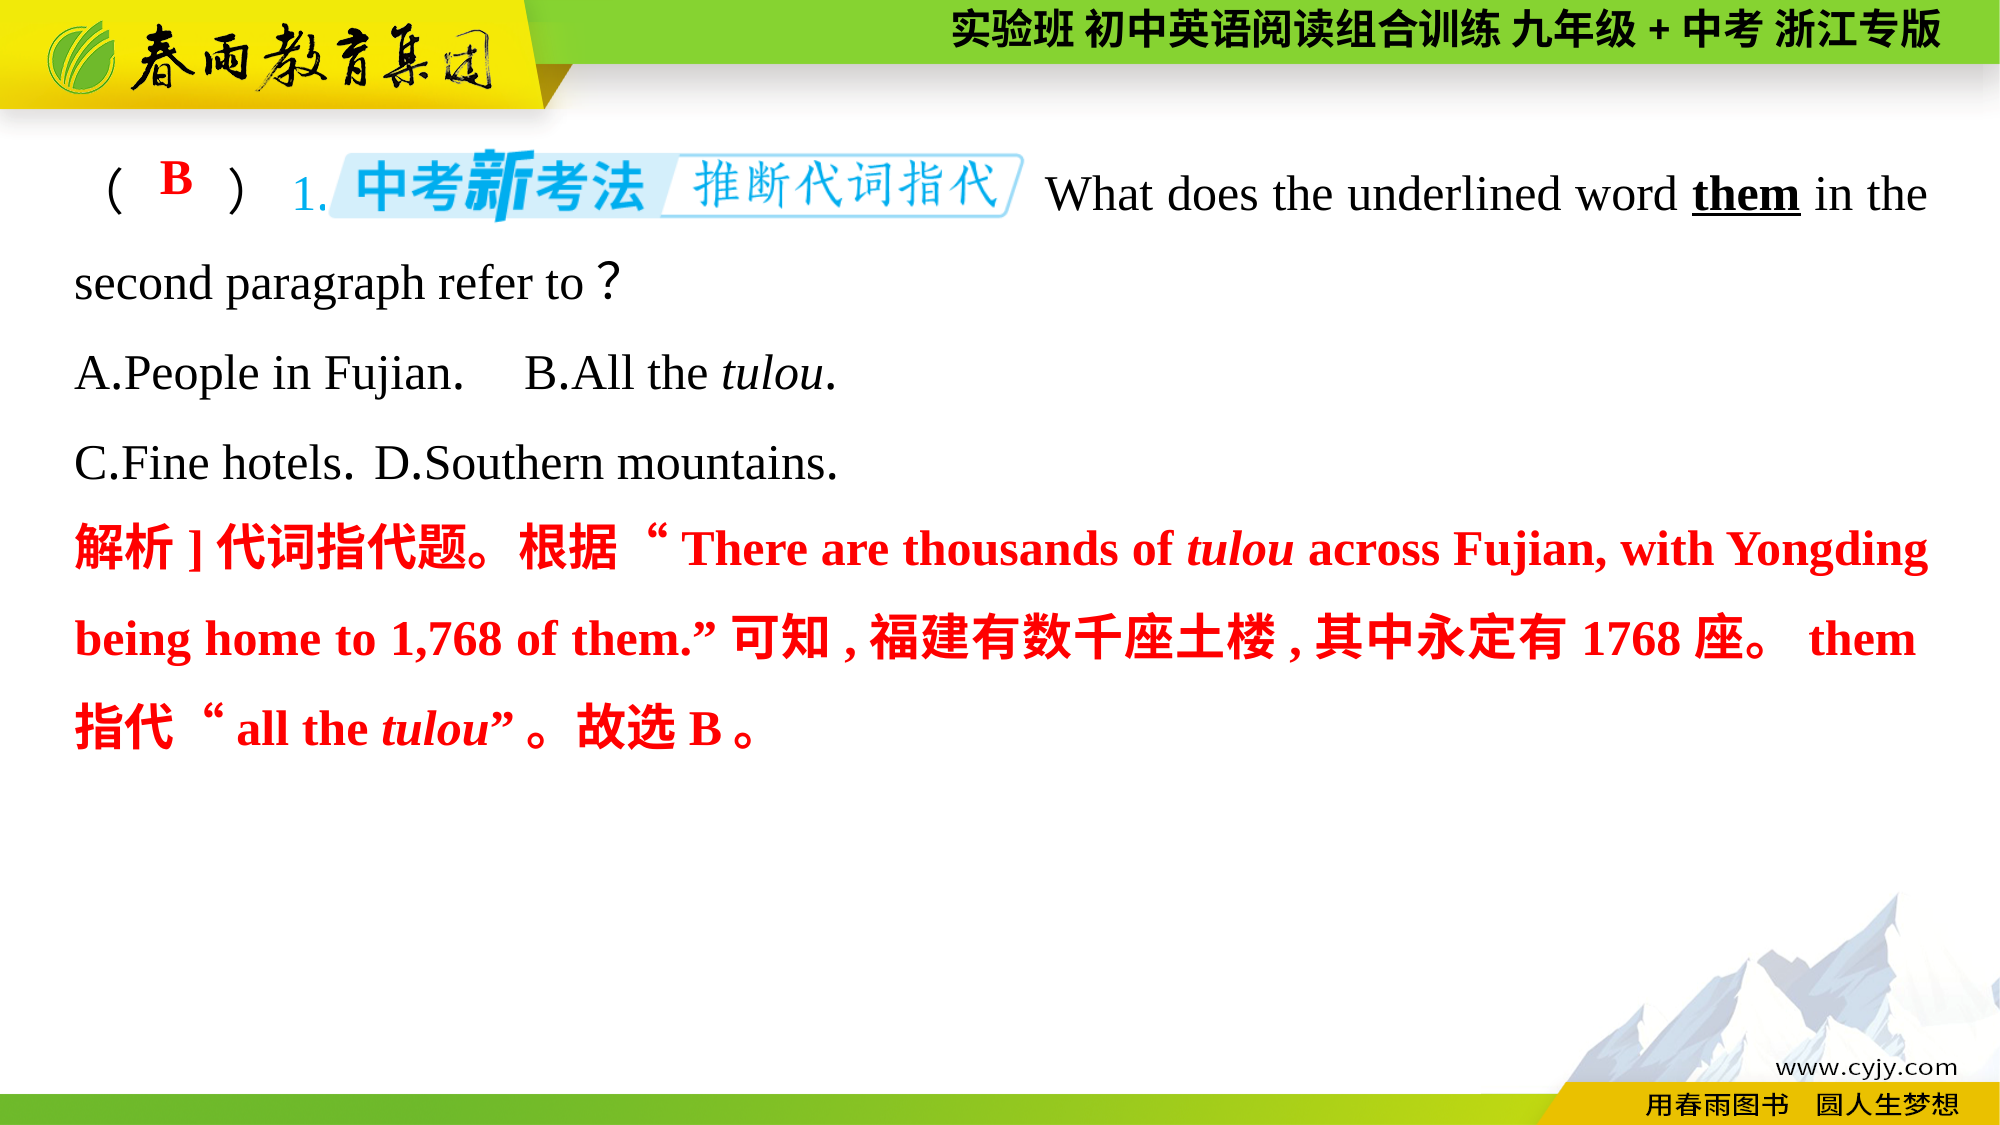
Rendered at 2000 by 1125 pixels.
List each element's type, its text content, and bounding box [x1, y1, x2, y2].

text_box 解析]代词指代题。根据“There are thousands of tulou across Fujian, with Yongding being home to 1,768 of them.”可知,福建有数千座土楼,其中永定有1768座。them指代“all the tulou”。故选B。 [59, 478, 1944, 764]
list （ ）1. What does the underlined word them in the second paragraph refer to？ A.People in Fujian. B.All the tulou. C.Fine hotels. D.Southern mountains. [59, 122, 1944, 478]
picture [0, 0, 2000, 1125]
text_box B [144, 137, 208, 212]
